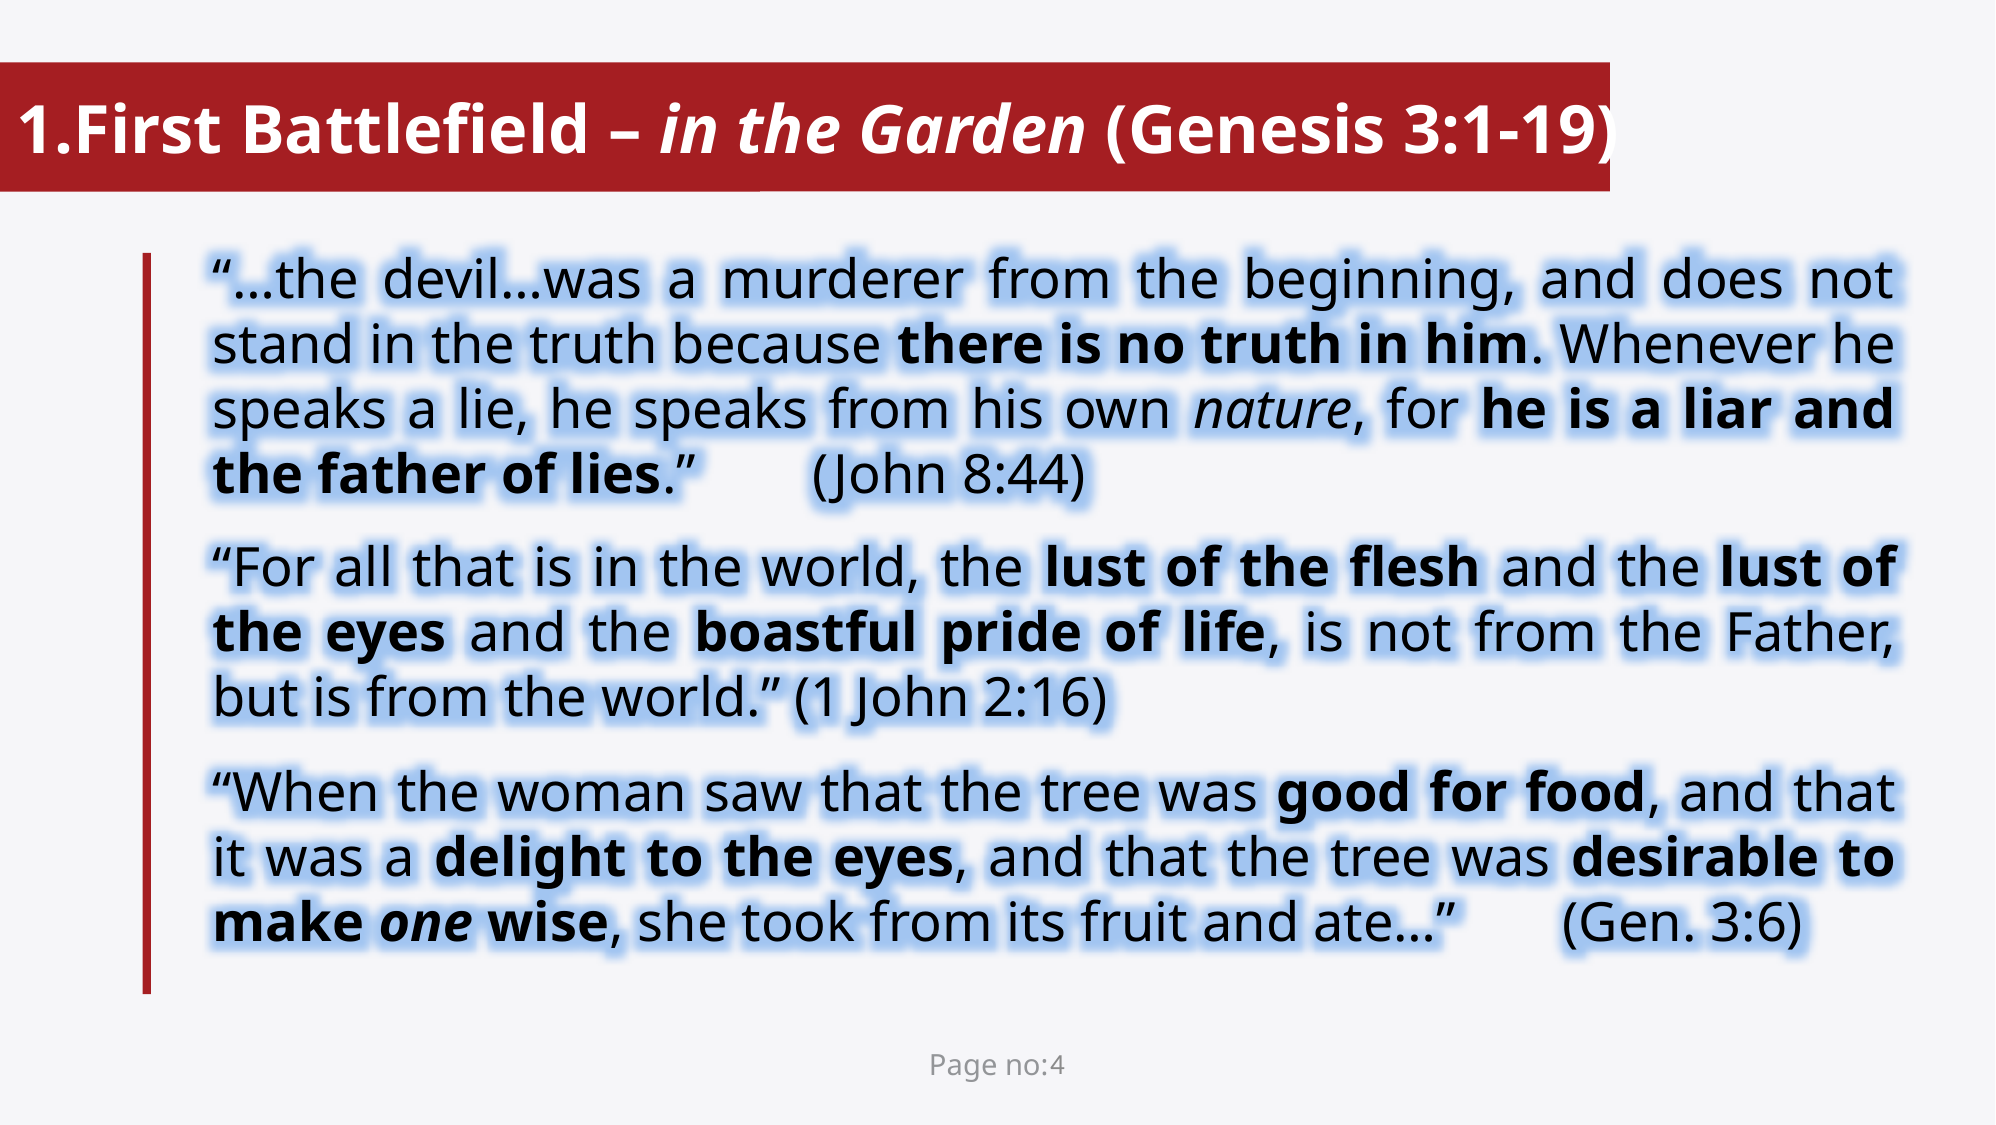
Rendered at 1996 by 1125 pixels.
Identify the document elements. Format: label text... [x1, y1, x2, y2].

text_box “For all that is in the world, the lust of the flesh and the lust of the eyes and the boastful pride of life, is not from the Father, but is from the world.” (1 John 2:16) [198, 529, 1911, 736]
text_box “When the woman saw that the tree was good for food, and that it was a delight to the eyes, and that the tree was desirable to make one wise, she took from its fruit and ate…” (Gen. 3:6) [198, 750, 1911, 961]
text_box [1, 62, 1648, 192]
text_box “…the devil…was a murderer from the beginning, and does not stand in the truth because there is no truth in him. Whenever he speaks a lie, he speaks from his own nature, for he is a liar and the father of lies.” (John 8:44) [198, 237, 1911, 513]
